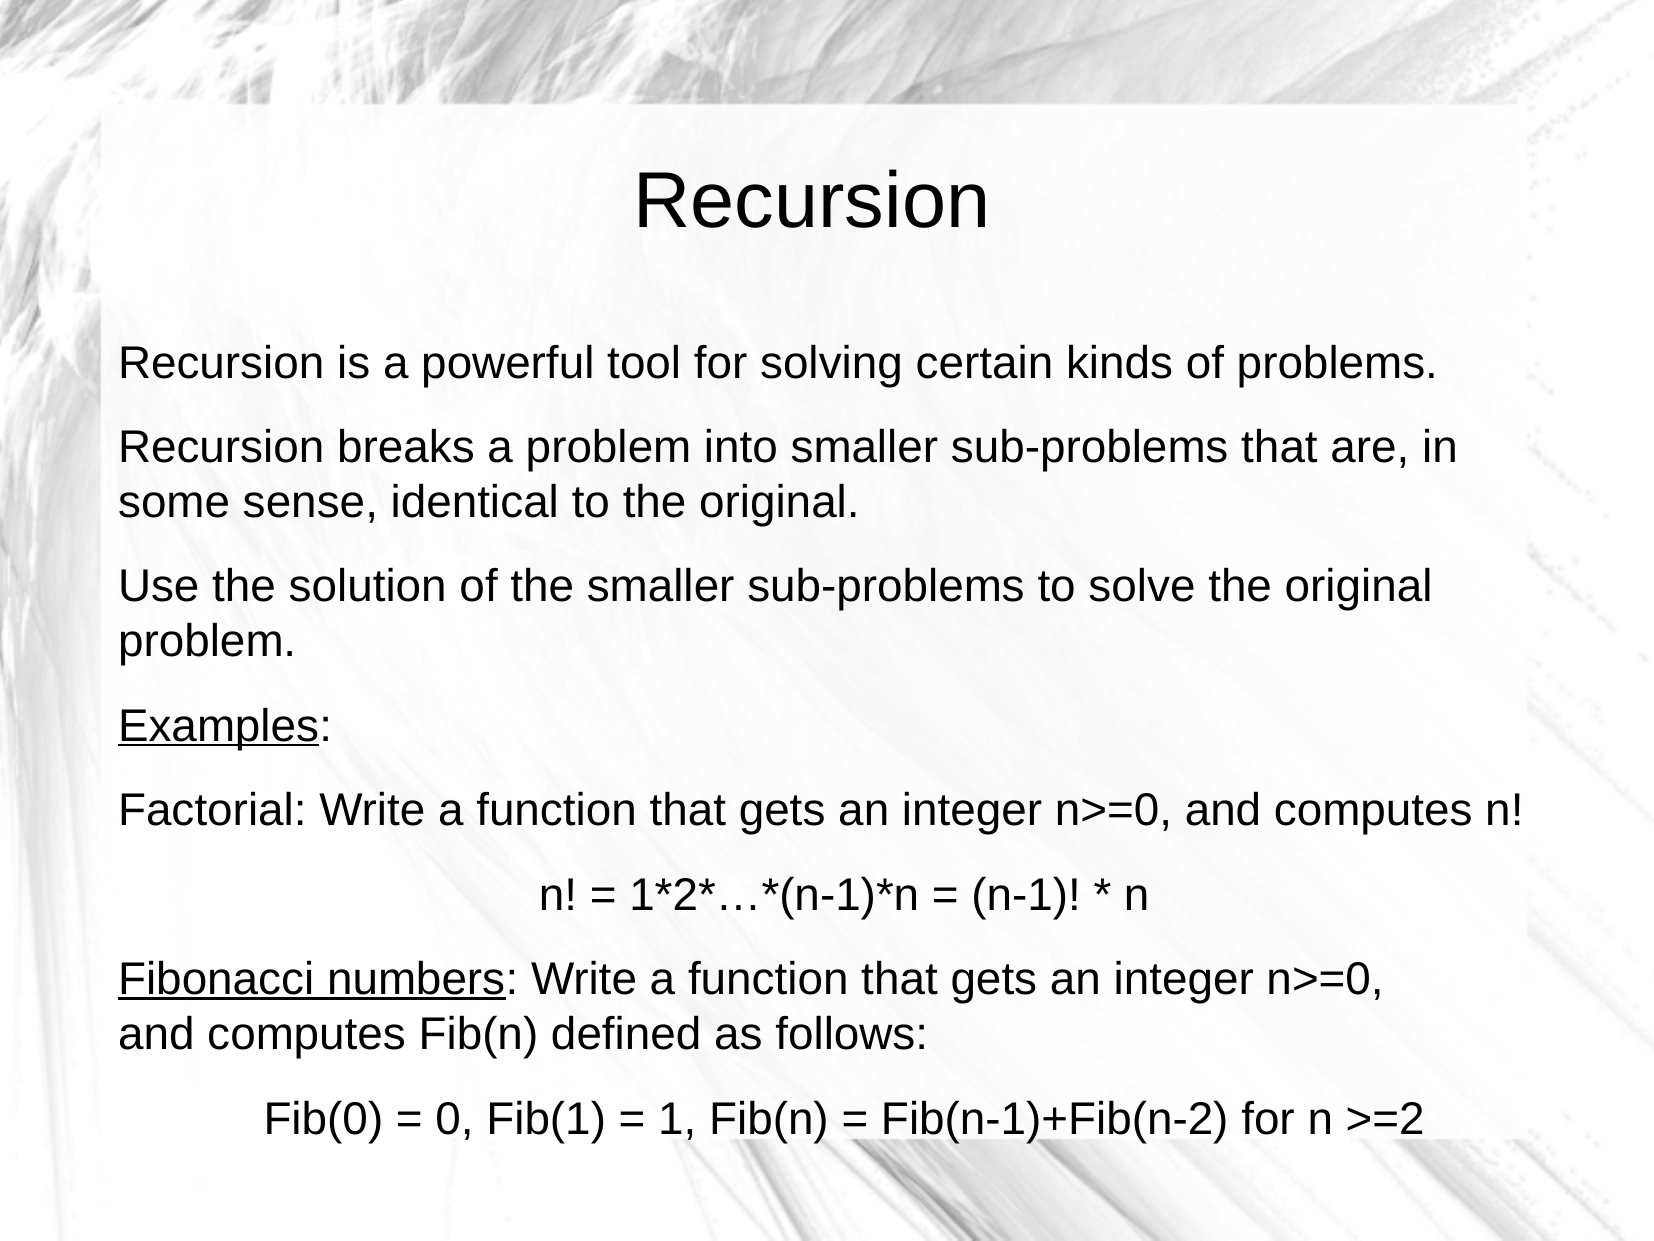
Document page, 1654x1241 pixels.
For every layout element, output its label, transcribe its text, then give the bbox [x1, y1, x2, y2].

list Recursion is a powerful tool for solving certain kinds of problems. Recursion breaks a problem into smaller sub-problems that are, in some sense, identical to the original. Use the solution of the smaller sub-problems to solve the original problem. Examples: Factorial: Write a function that gets an integer n>=0, and computes n! n! = 1*2*…*(n-1)*n = (n-1)! * n Fibonacci numbers: Write a function that gets an integer n>=0, and computes Fib(n) defined as follows: Fib(0) = 0, Fib(1) = 1, Fib(n) = Fib(n-1)+Fib(n-2) for n >=2 [118, 332, 1571, 1121]
title Recursion [118, 93, 1506, 299]
picture [0, 0, 1654, 1241]
